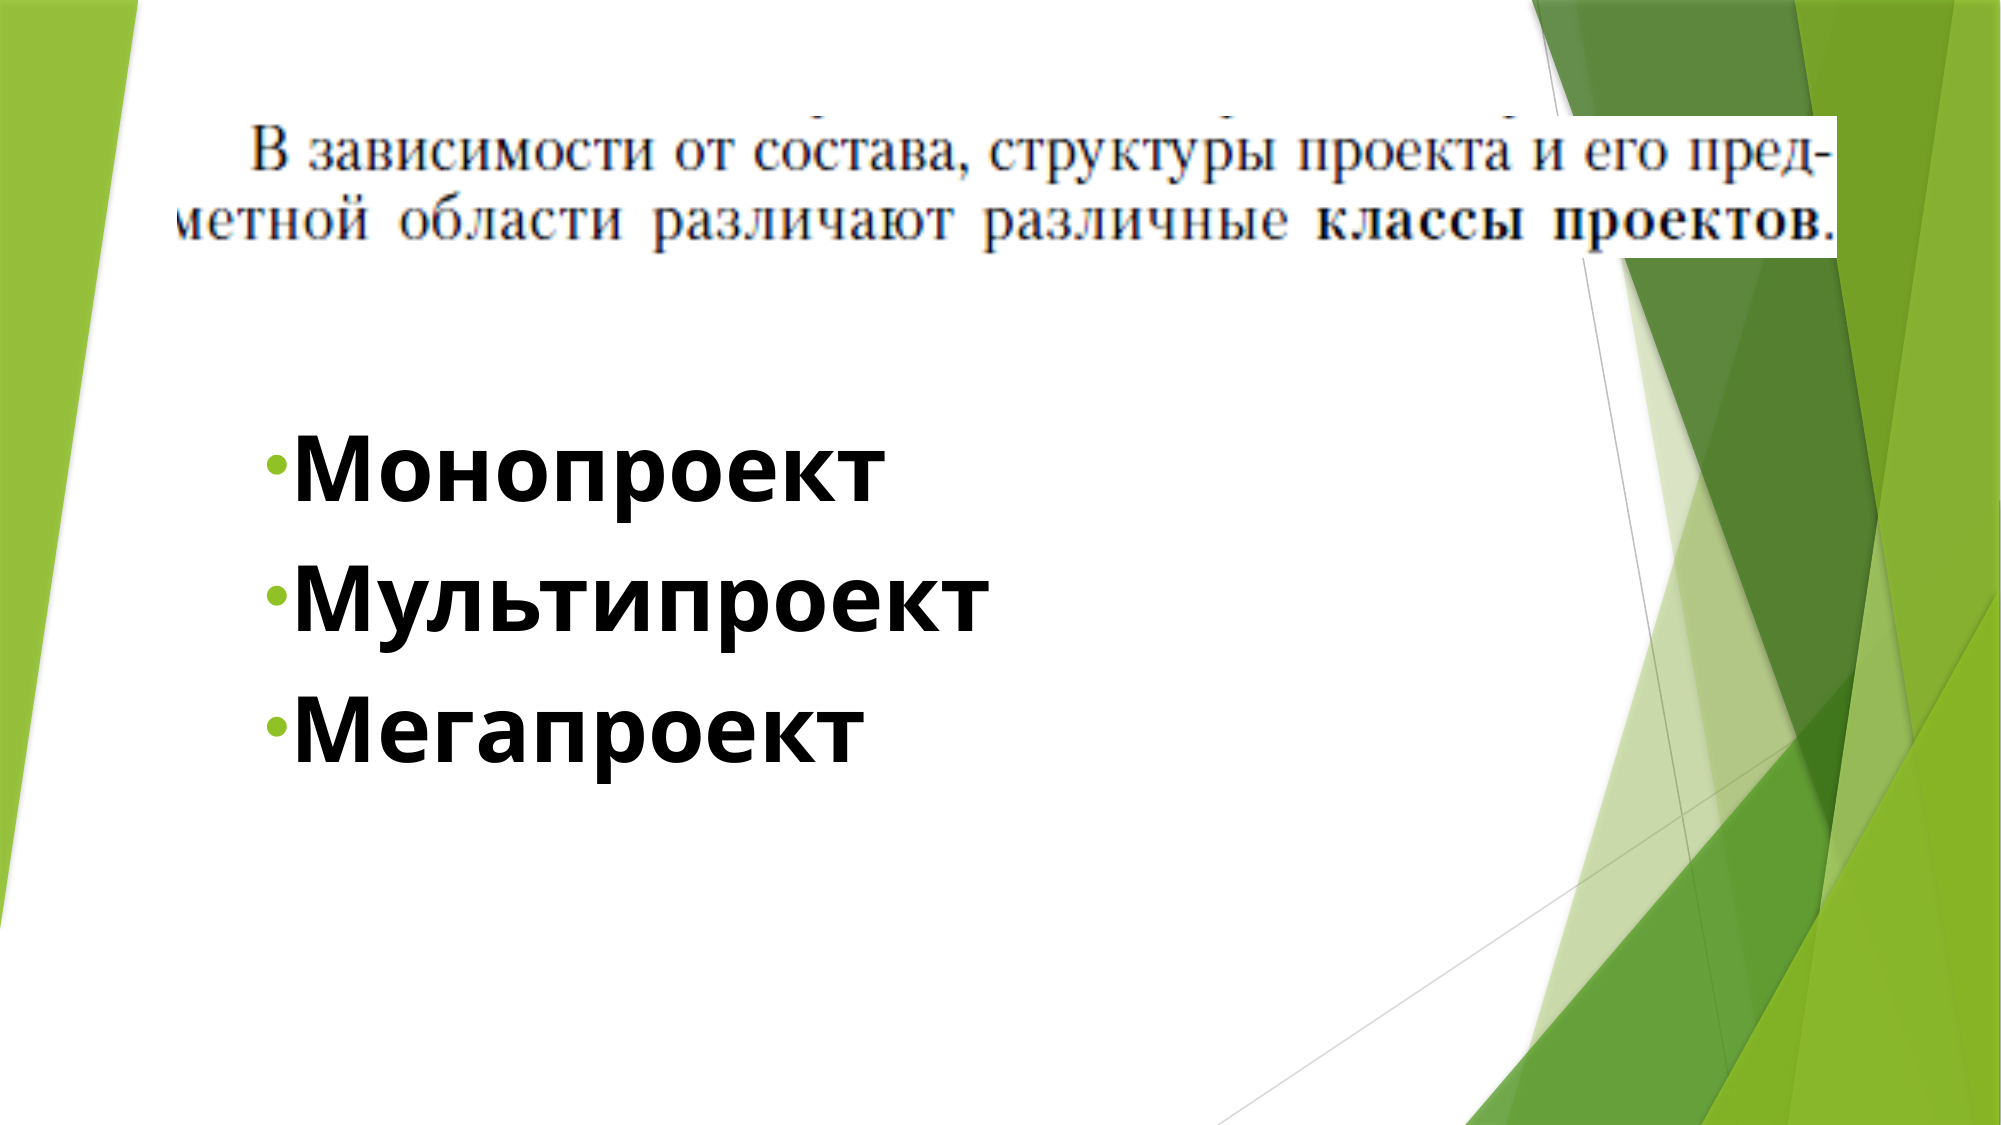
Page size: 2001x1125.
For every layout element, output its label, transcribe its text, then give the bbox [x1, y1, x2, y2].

picture [177, 116, 1838, 258]
subtitle Монопроект Мультипроект Мегапроект [249, 401, 1750, 863]
